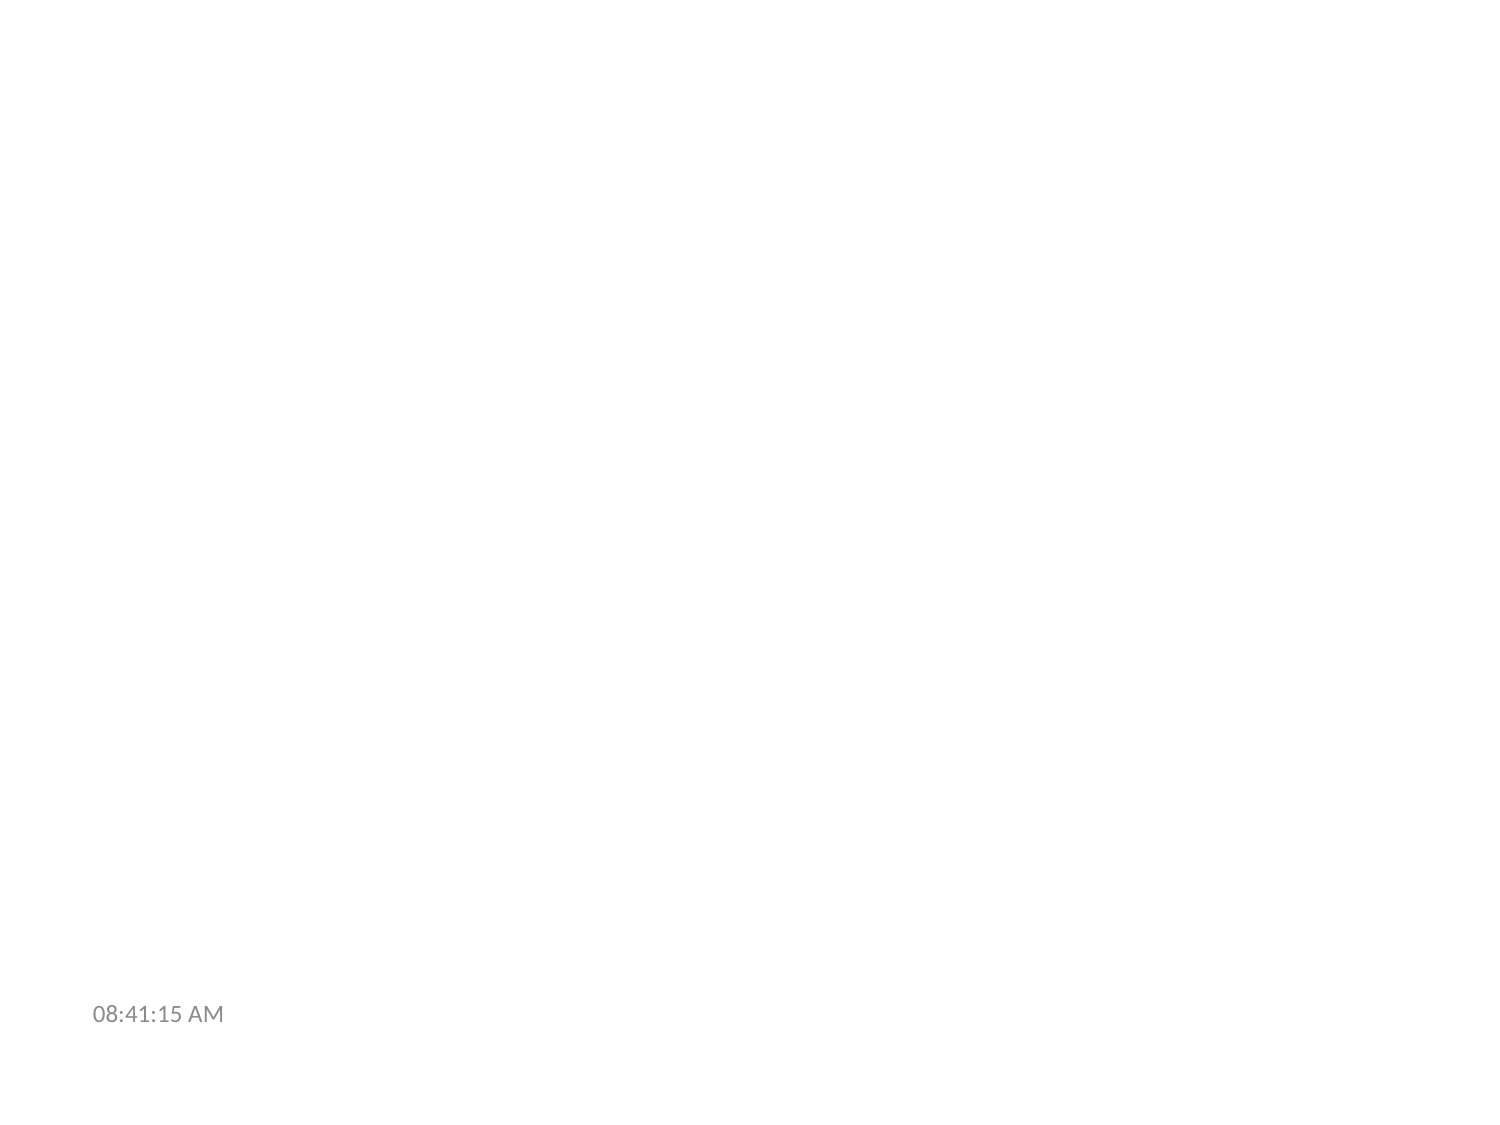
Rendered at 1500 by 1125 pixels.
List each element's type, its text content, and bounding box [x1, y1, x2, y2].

text_box 3:35:09 PM [77, 982, 428, 1043]
